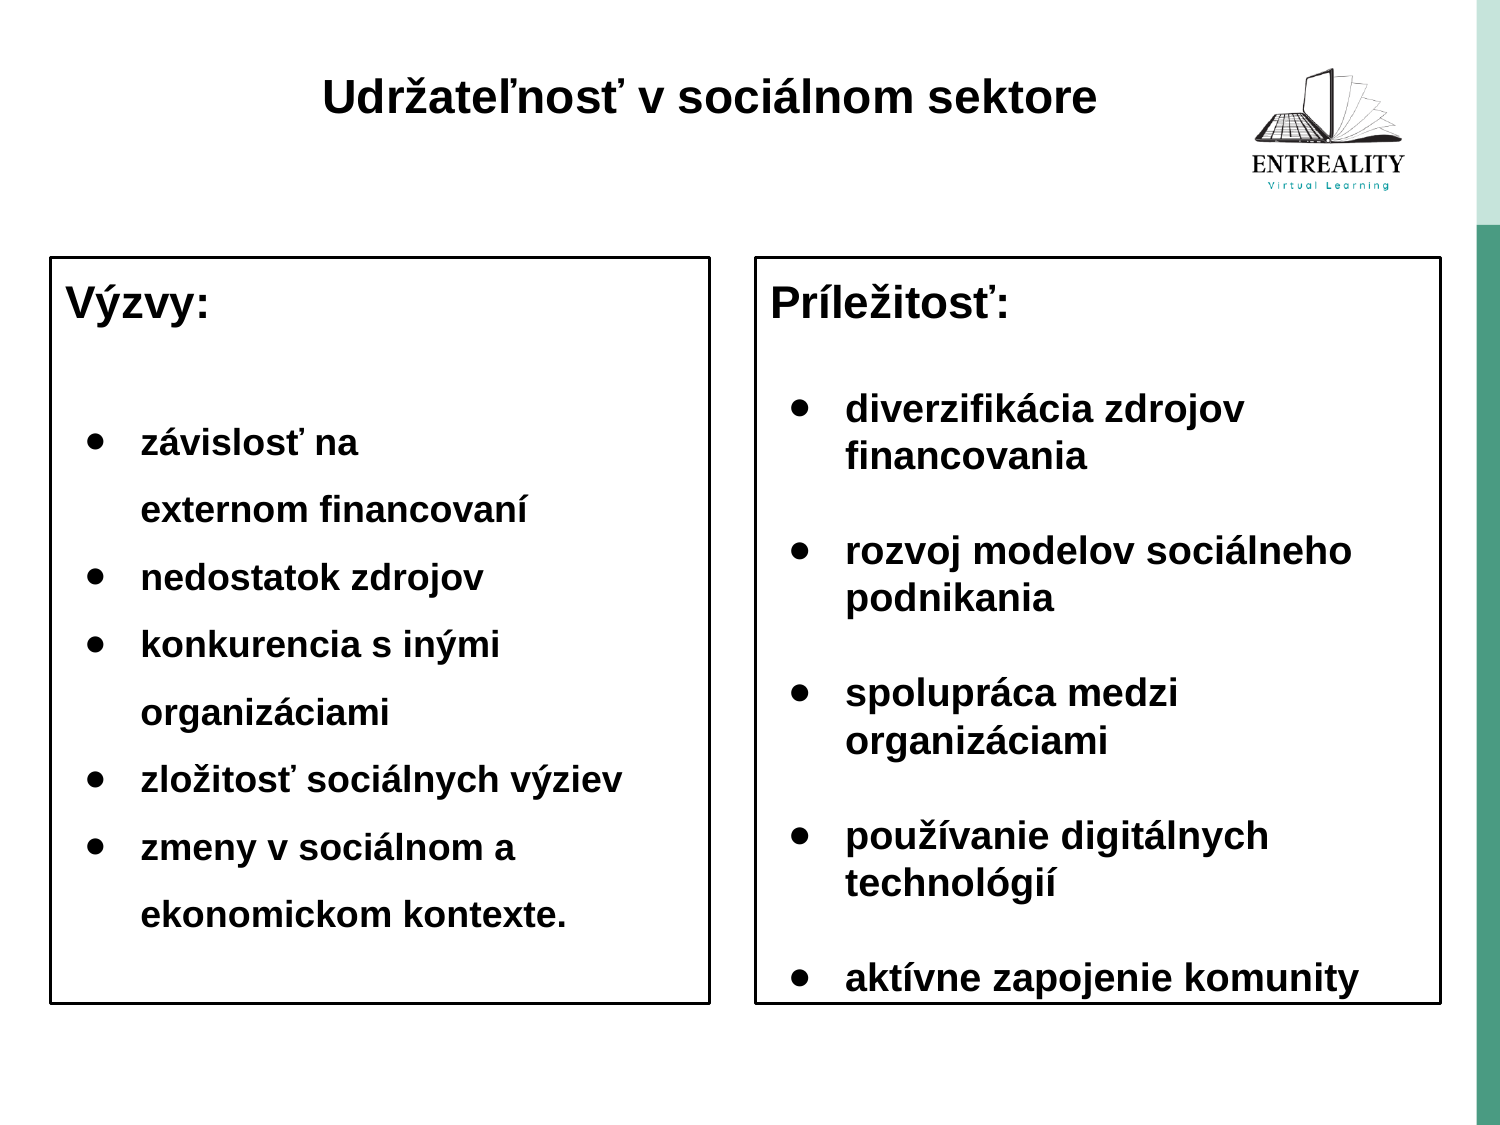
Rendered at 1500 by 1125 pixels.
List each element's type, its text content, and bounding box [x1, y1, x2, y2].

list Udržateľnosť v sociálnom sektore [307, 58, 1154, 179]
text_box Príležitosť: diverzifikácia zdrojov financovania rozvoj modelov sociálneho podnikania spolupráca medzi organizáciami používanie digitálnych technológií aktívne zapojenie komunity [755, 257, 1441, 1004]
text_box Výzvy: závislosť na externom financovaní nedostatok zdrojov konkurencia s inými organizáciami zložitosť sociálnych výziev zmeny v sociálnom a ekonomickom kontexte. [50, 257, 710, 1004]
picture [1198, 0, 1458, 259]
